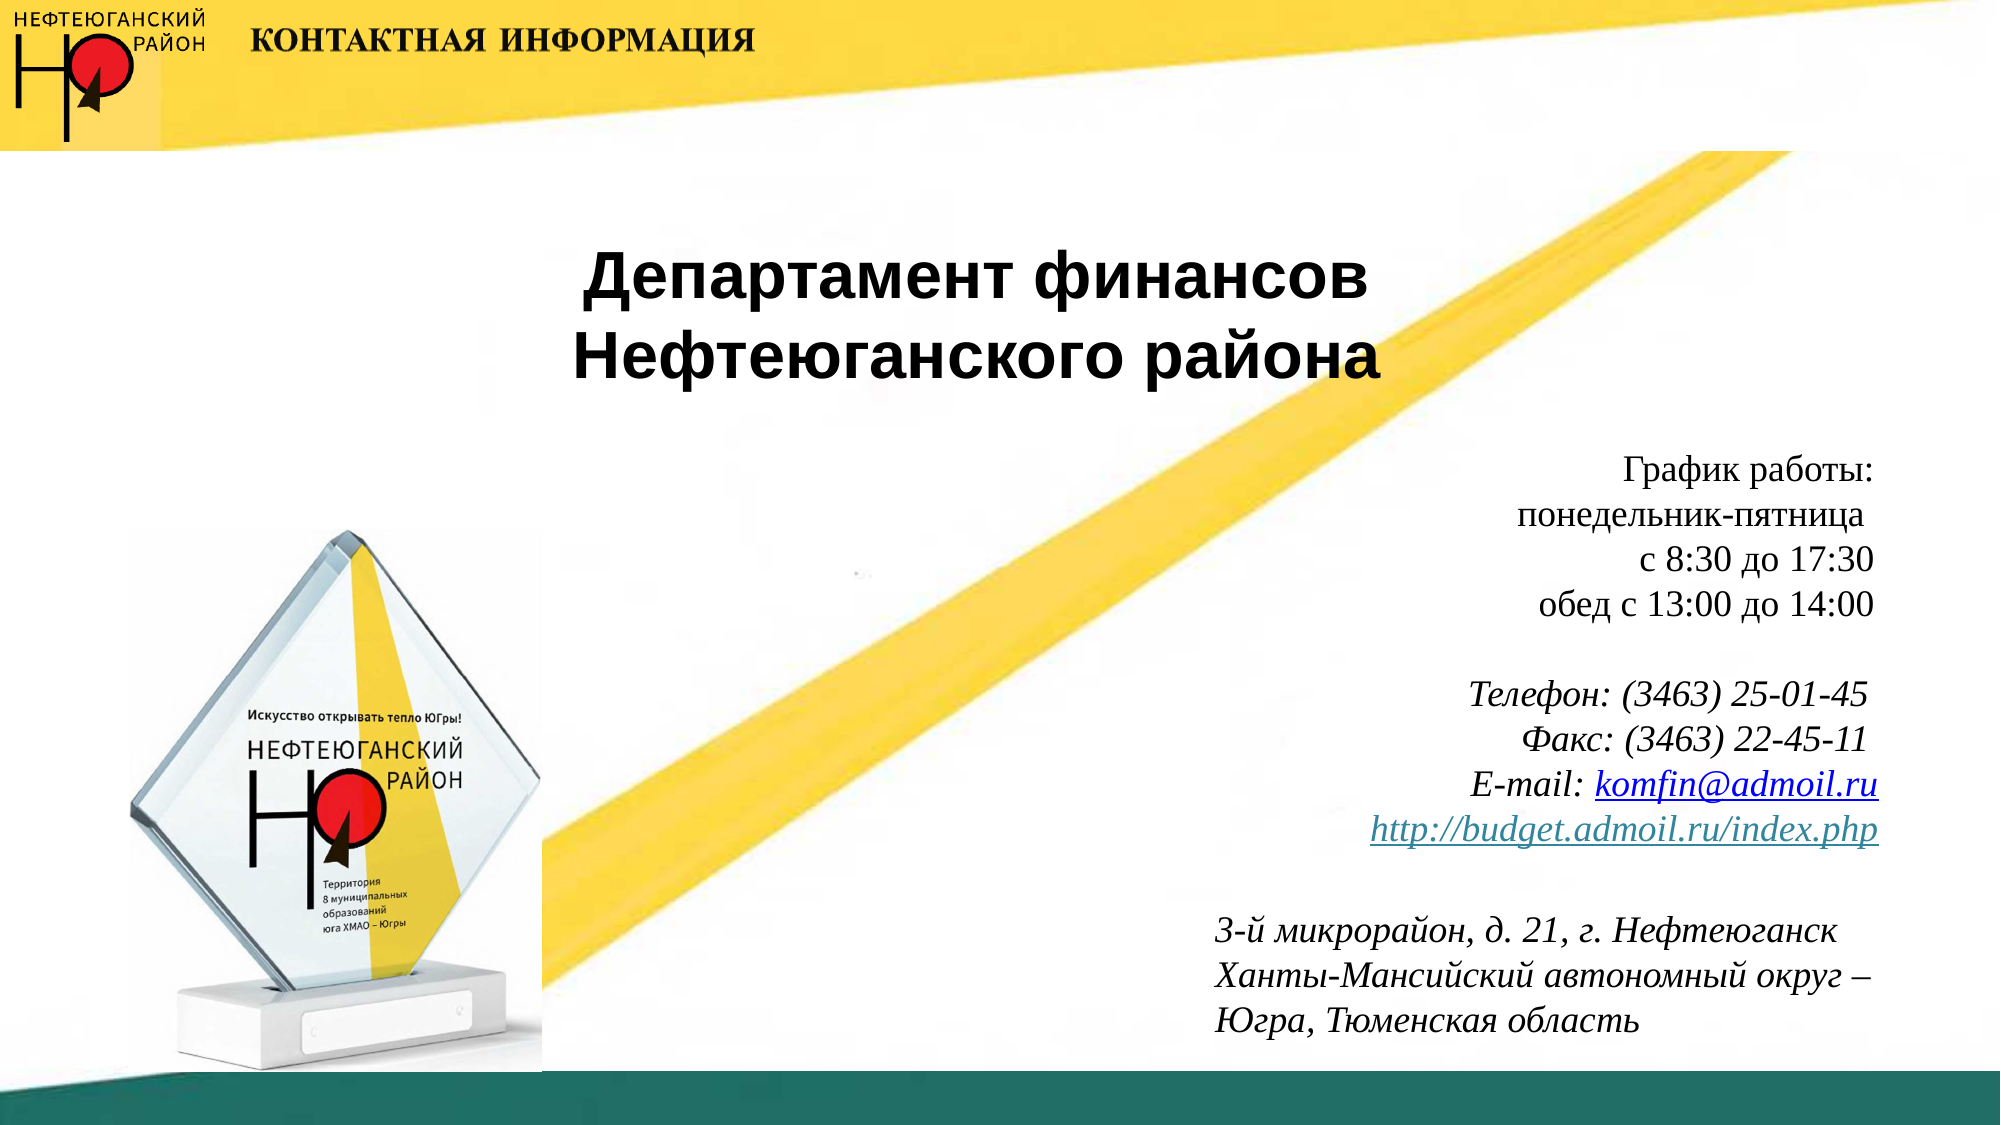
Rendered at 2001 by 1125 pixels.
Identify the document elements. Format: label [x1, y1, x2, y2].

text_box [0, 727, 2000, 1125]
picture [0, 0, 2000, 1072]
